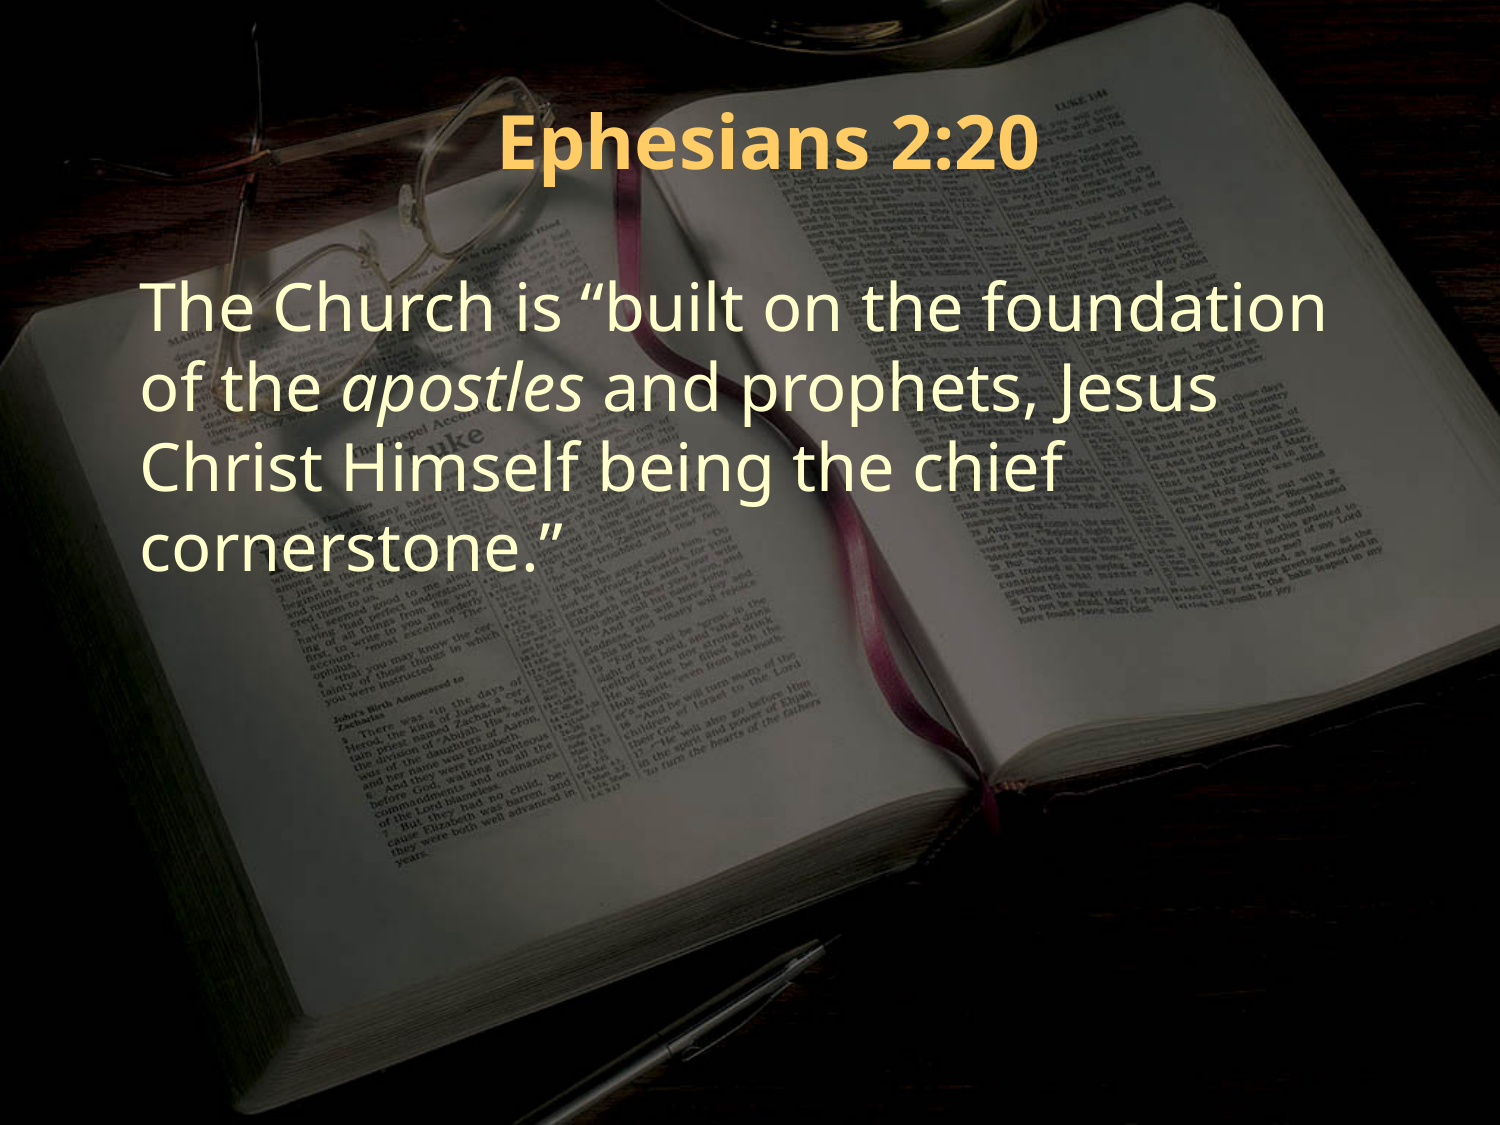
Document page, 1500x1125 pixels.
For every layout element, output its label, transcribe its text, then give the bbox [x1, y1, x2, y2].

picture [0, 0, 1500, 1125]
text_box Ephesians 2:20 The Church is “built on the foundation of the apostles and prophets, Jesus Christ Himself being the chief cornerstone.” [124, 87, 1413, 672]
